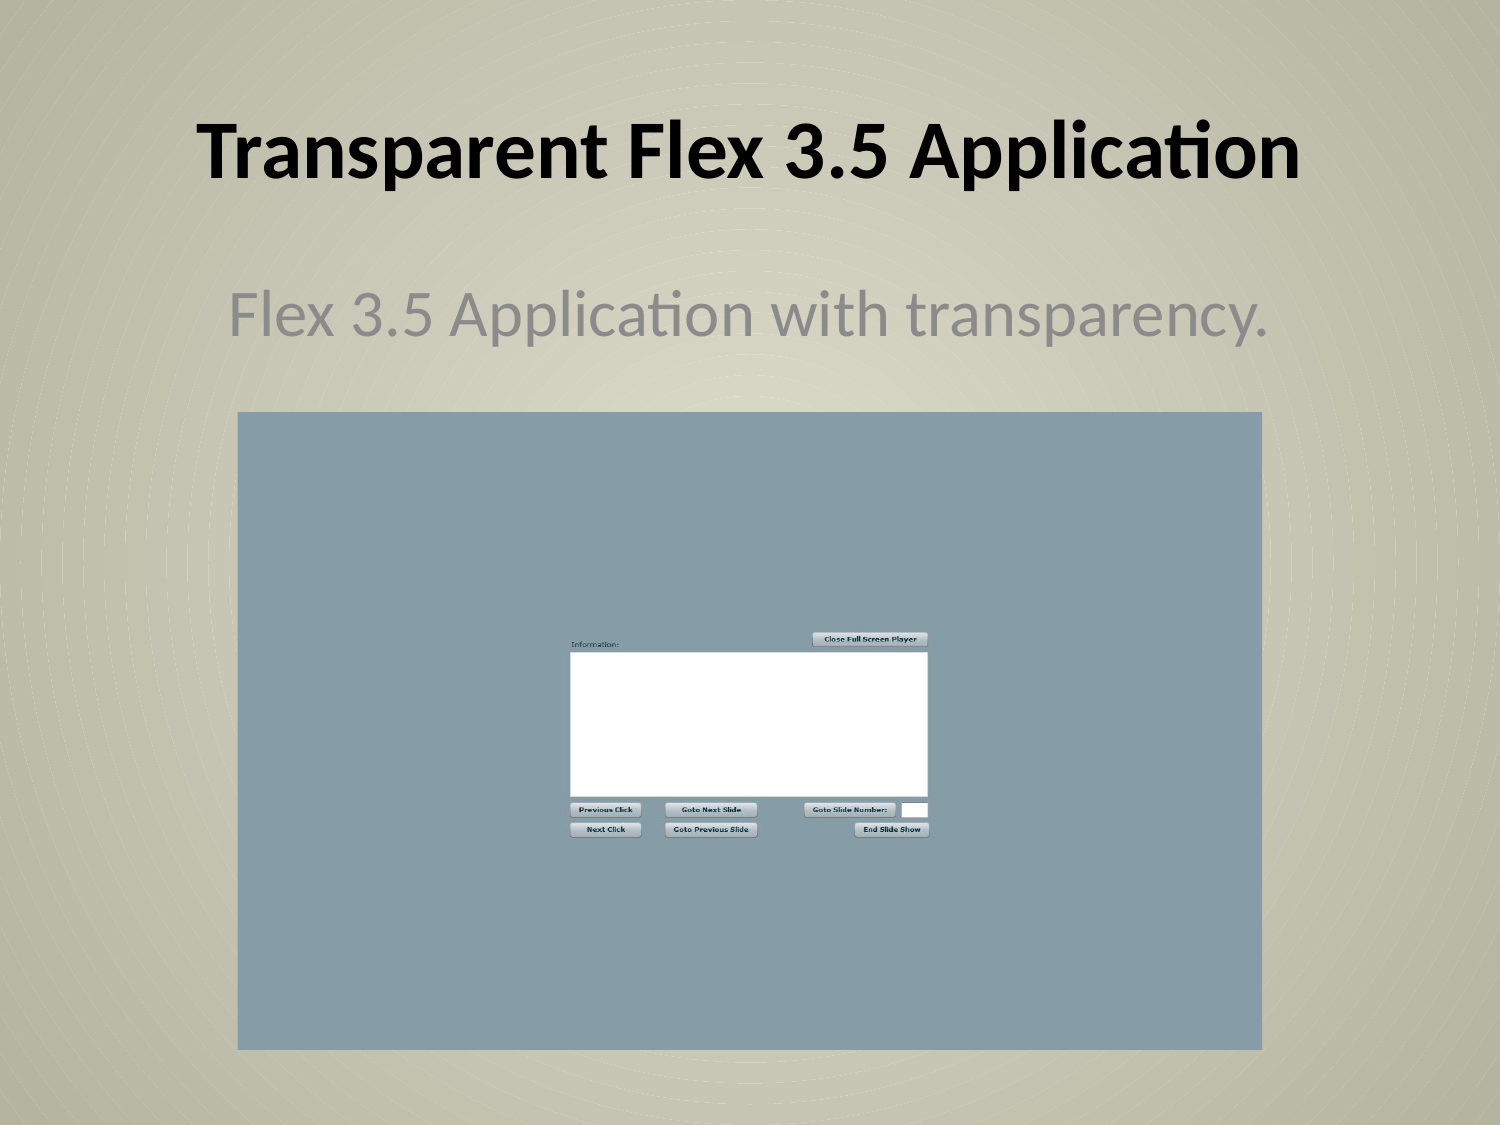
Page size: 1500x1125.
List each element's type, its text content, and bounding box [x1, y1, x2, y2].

text_box [236, 410, 1264, 1052]
title Transparent Flex 3.5 Application [112, 50, 1388, 241]
subtitle Flex 3.5 Application with transparency. [125, 262, 1375, 450]
